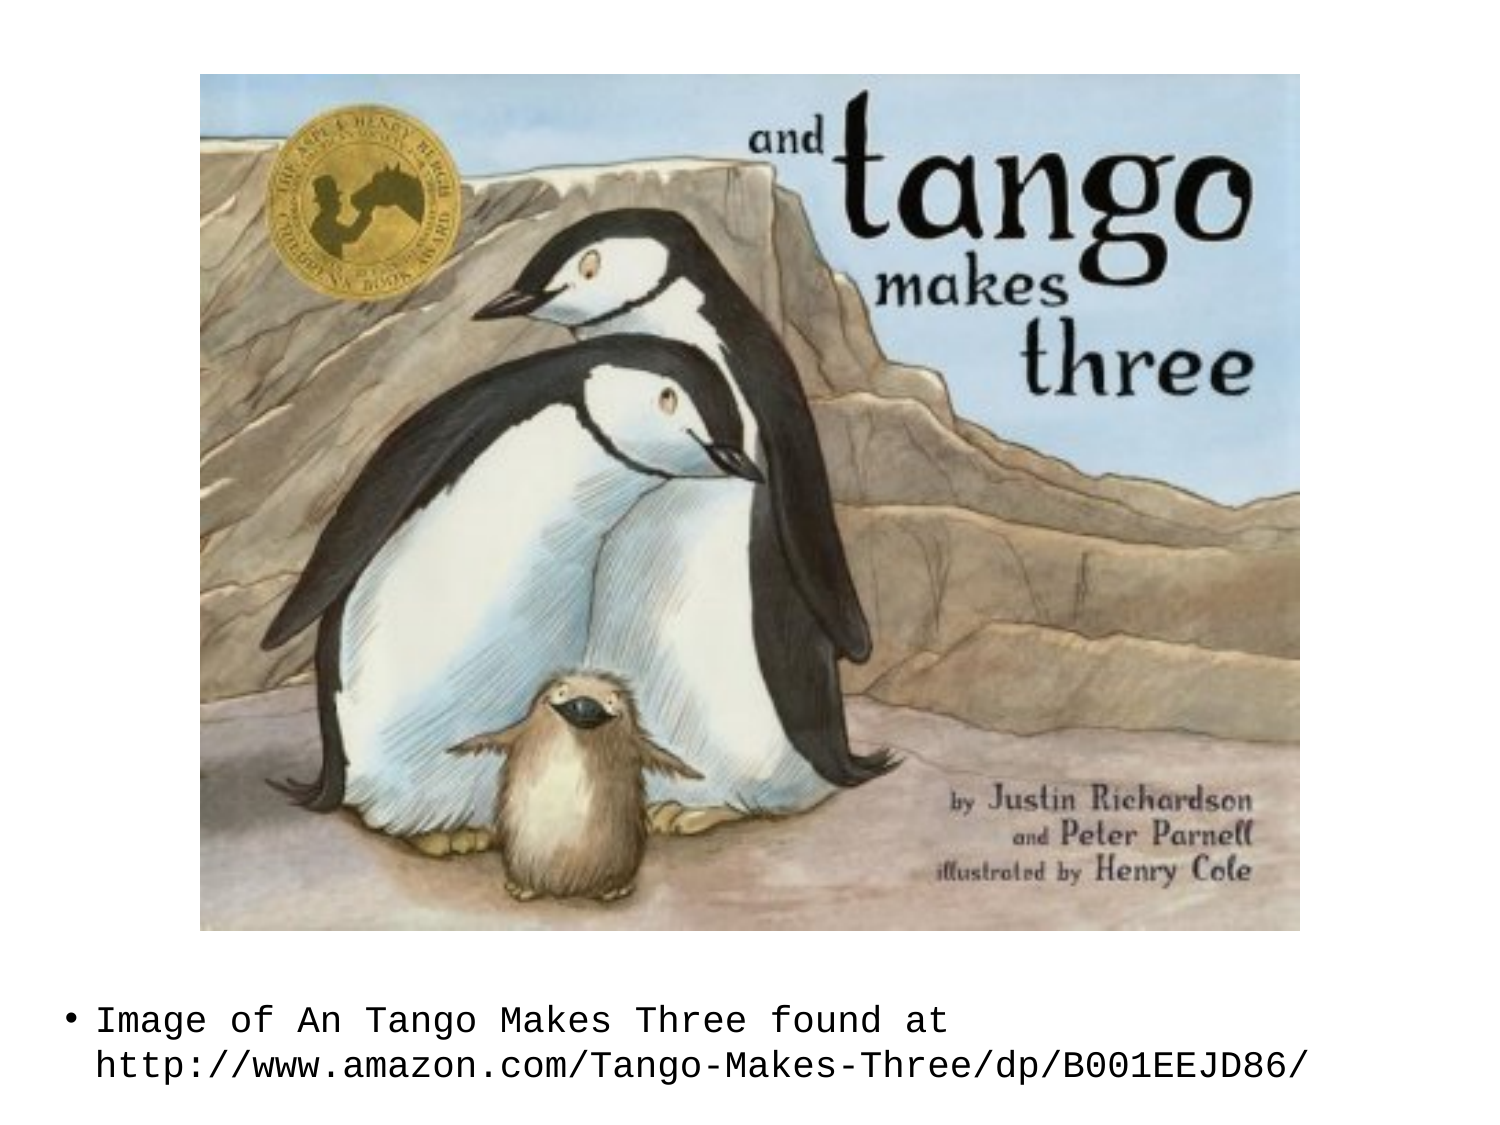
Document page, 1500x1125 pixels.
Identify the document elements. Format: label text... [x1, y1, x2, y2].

text_box Image of An Tango Makes Three found at http://www.amazon.com/Tango-Makes-Three/dp/B001EEJD86/ [50, 987, 1425, 1093]
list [199, 74, 1301, 931]
